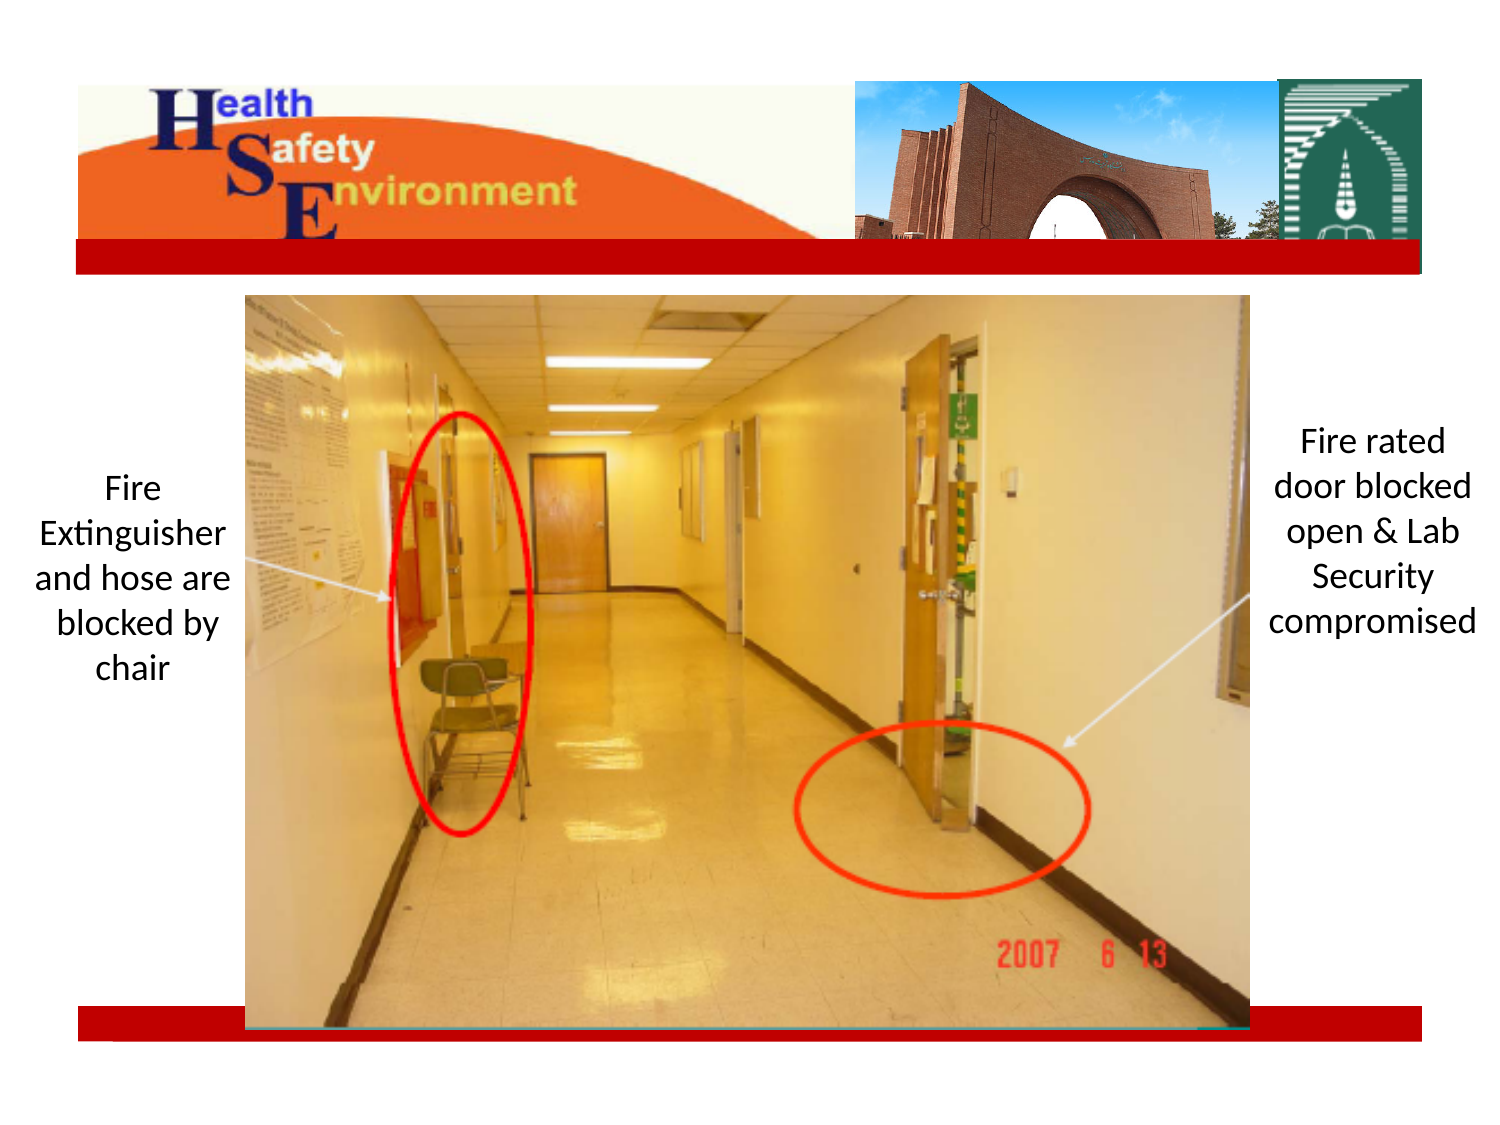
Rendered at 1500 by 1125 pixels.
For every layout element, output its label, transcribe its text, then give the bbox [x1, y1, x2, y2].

picture [78, 79, 1422, 274]
text_box Fire Extinguisher and hose are blocked by chair [0, 455, 240, 696]
text_box Fire rated door blocked open & Lab Security compromised [1254, 408, 1500, 648]
picture [245, 295, 1250, 1030]
